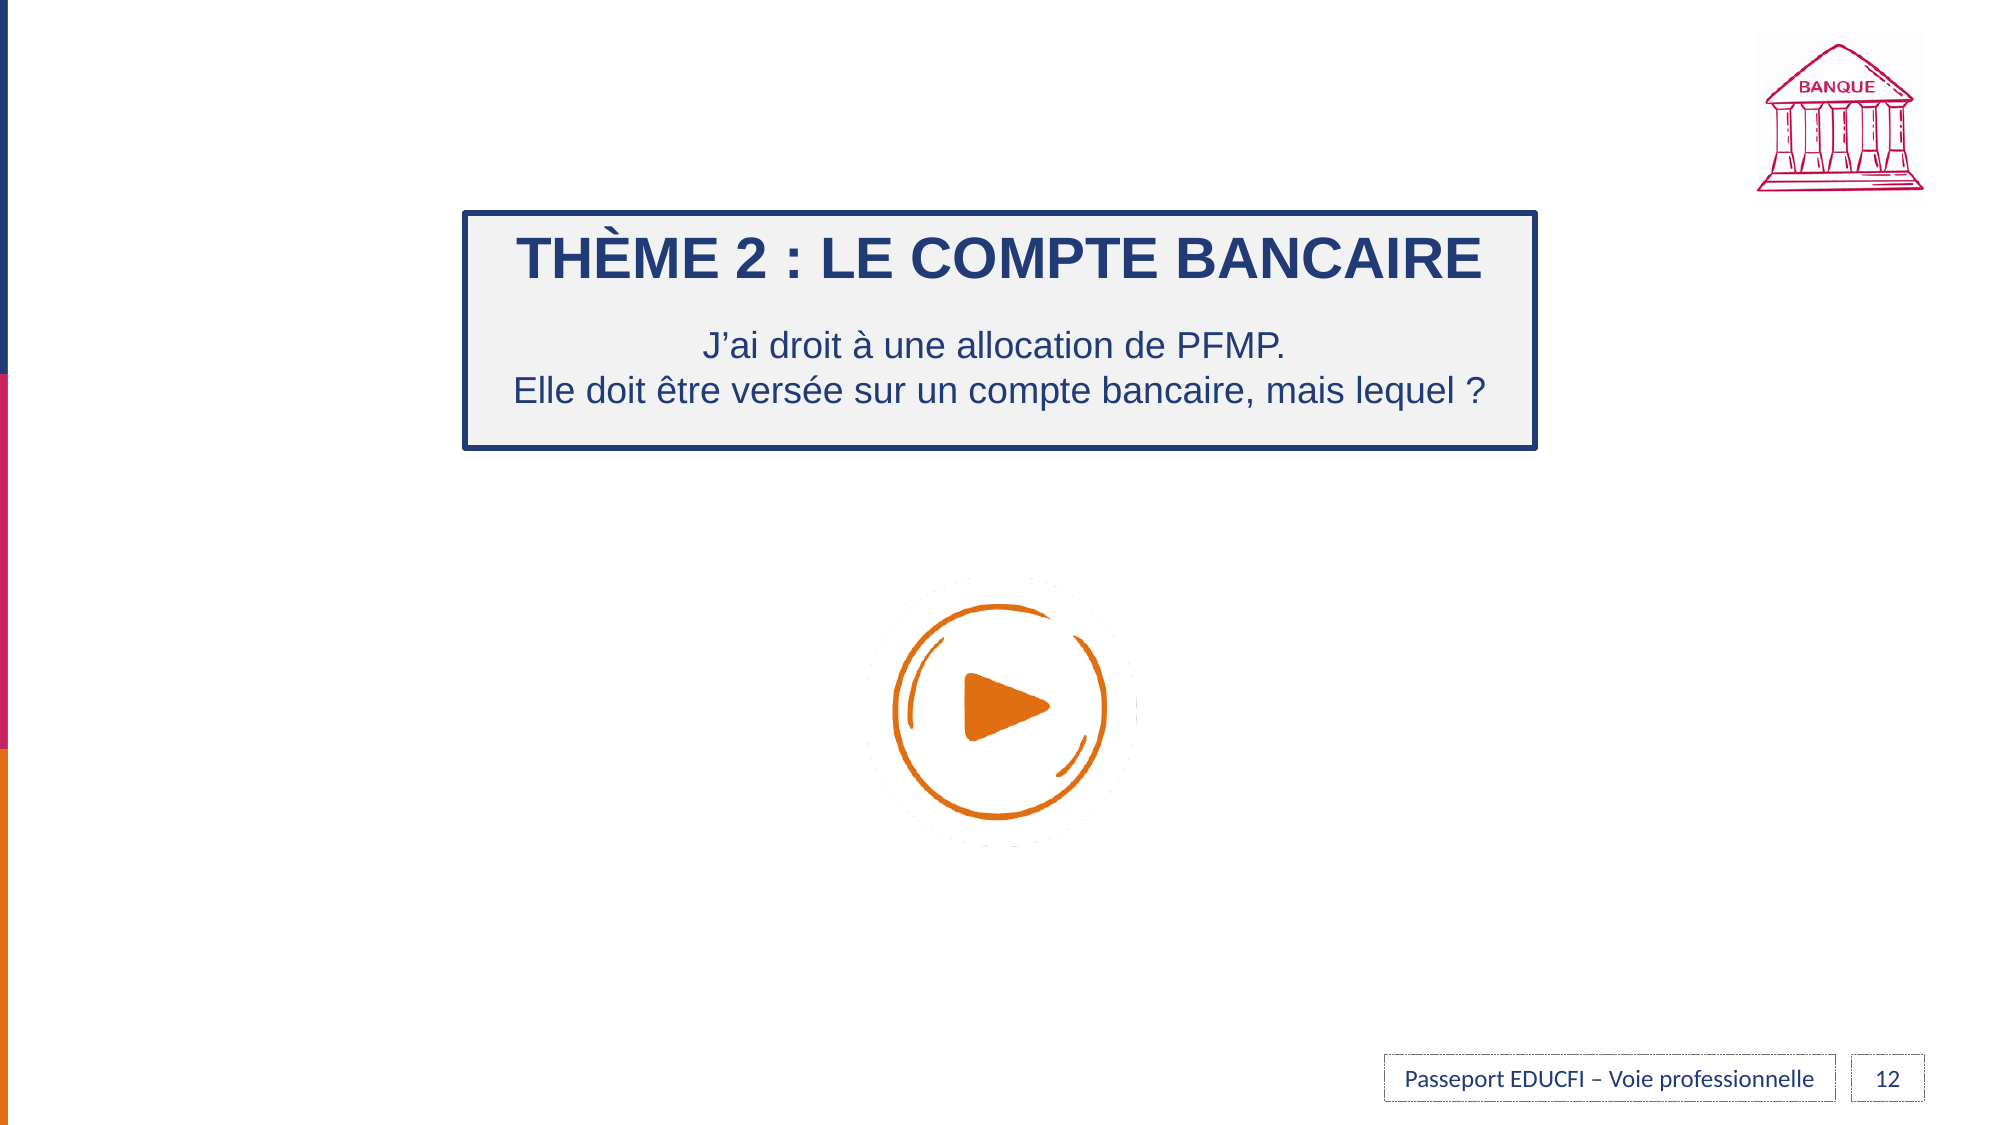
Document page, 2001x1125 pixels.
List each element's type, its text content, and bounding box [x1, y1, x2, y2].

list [1755, 32, 1925, 202]
slide_number 12 [1851, 1054, 1925, 1102]
text_box THÈME 2 : LE COMPTE BANCAIRE J’ai droit à une allocation de PFMP. Elle doit être versée sur un compte bancaire, mais lequel ? [465, 213, 1535, 448]
footer Passeport EDUCFI – Voie professionnelle [1384, 1054, 1836, 1102]
picture [0, 0, 8, 1125]
picture [863, 574, 1137, 847]
